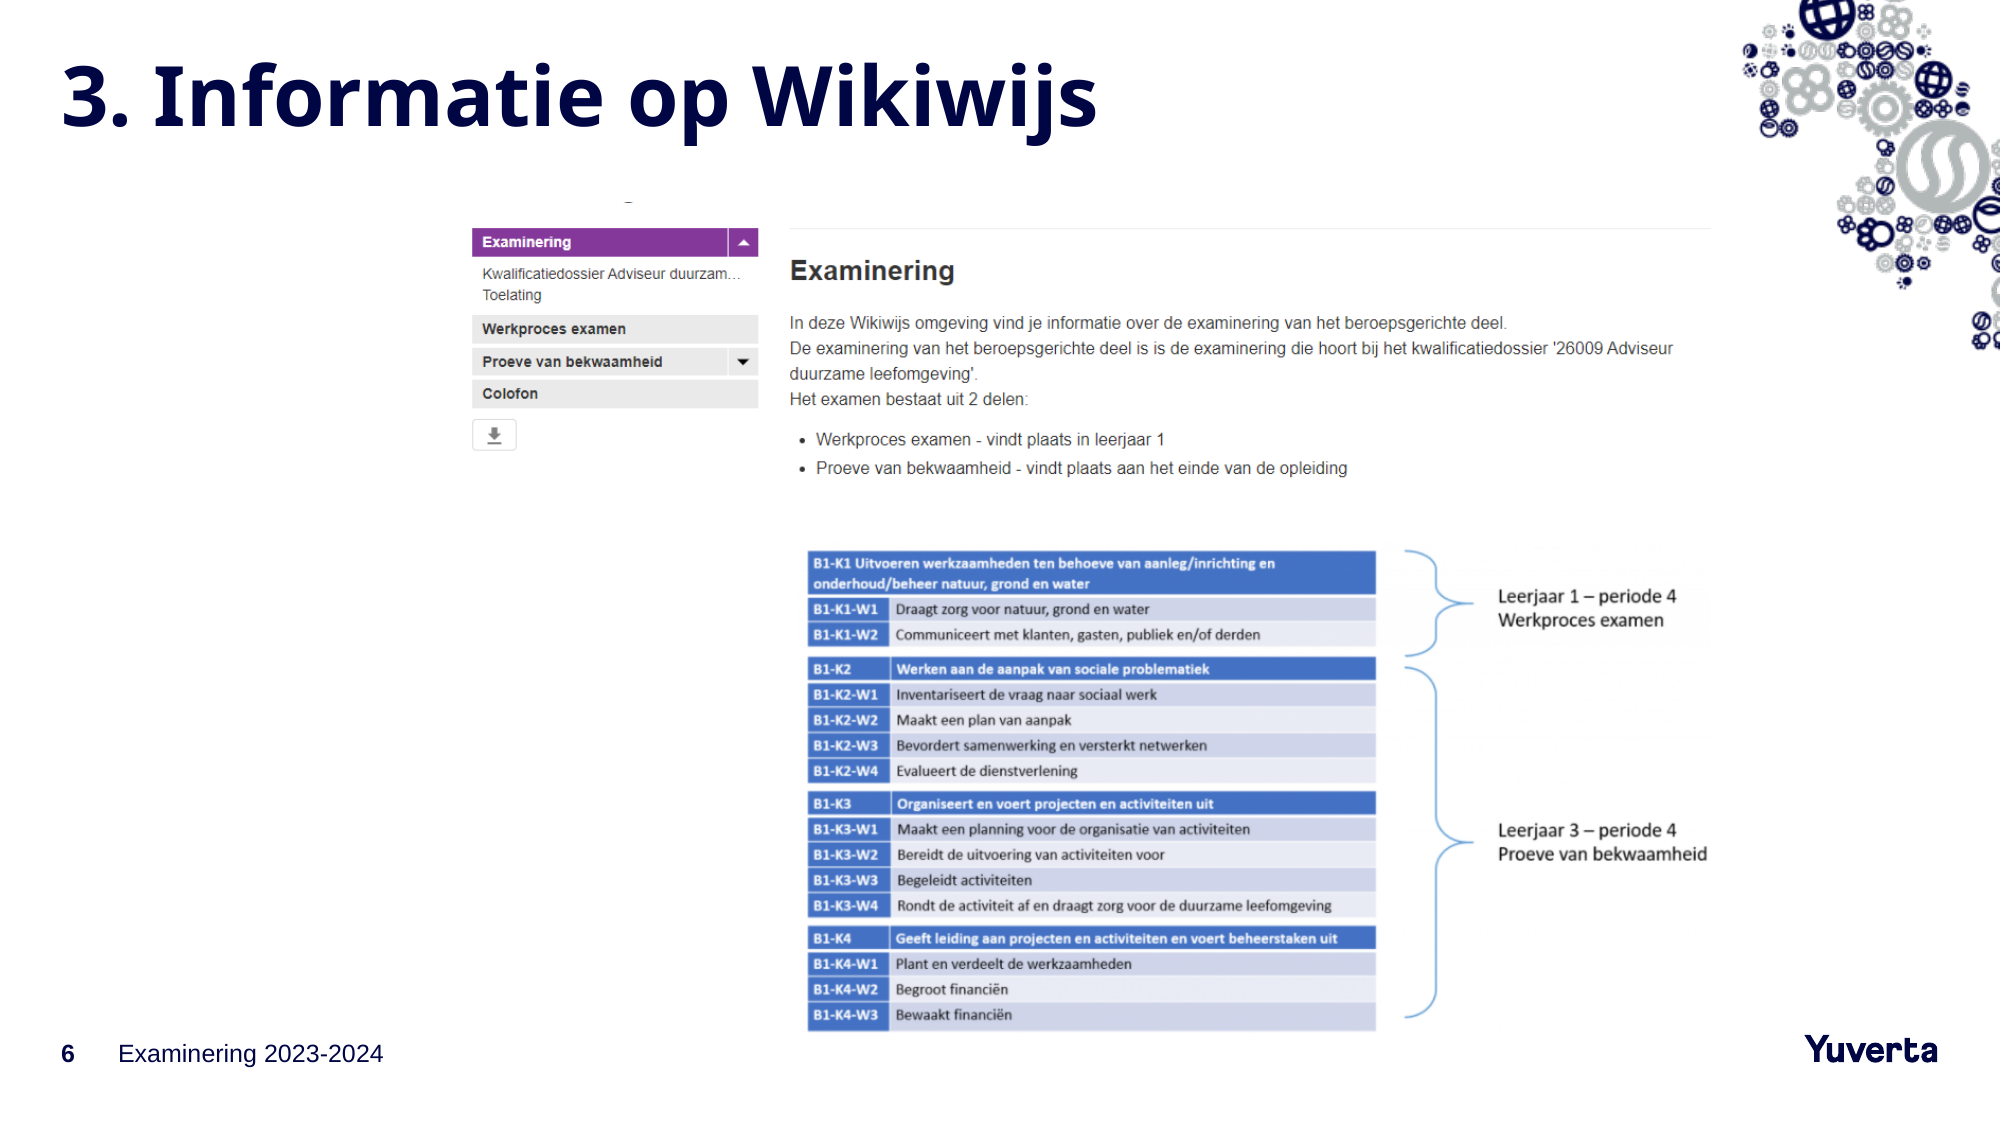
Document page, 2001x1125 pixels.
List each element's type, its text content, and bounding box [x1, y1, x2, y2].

picture [0, 0, 2000, 1125]
footer Examinering 2023-2024 [118, 1037, 987, 1073]
slide_number 6 [60, 1037, 113, 1073]
title 3. Informatie op Wikiwijs [60, 48, 1720, 239]
